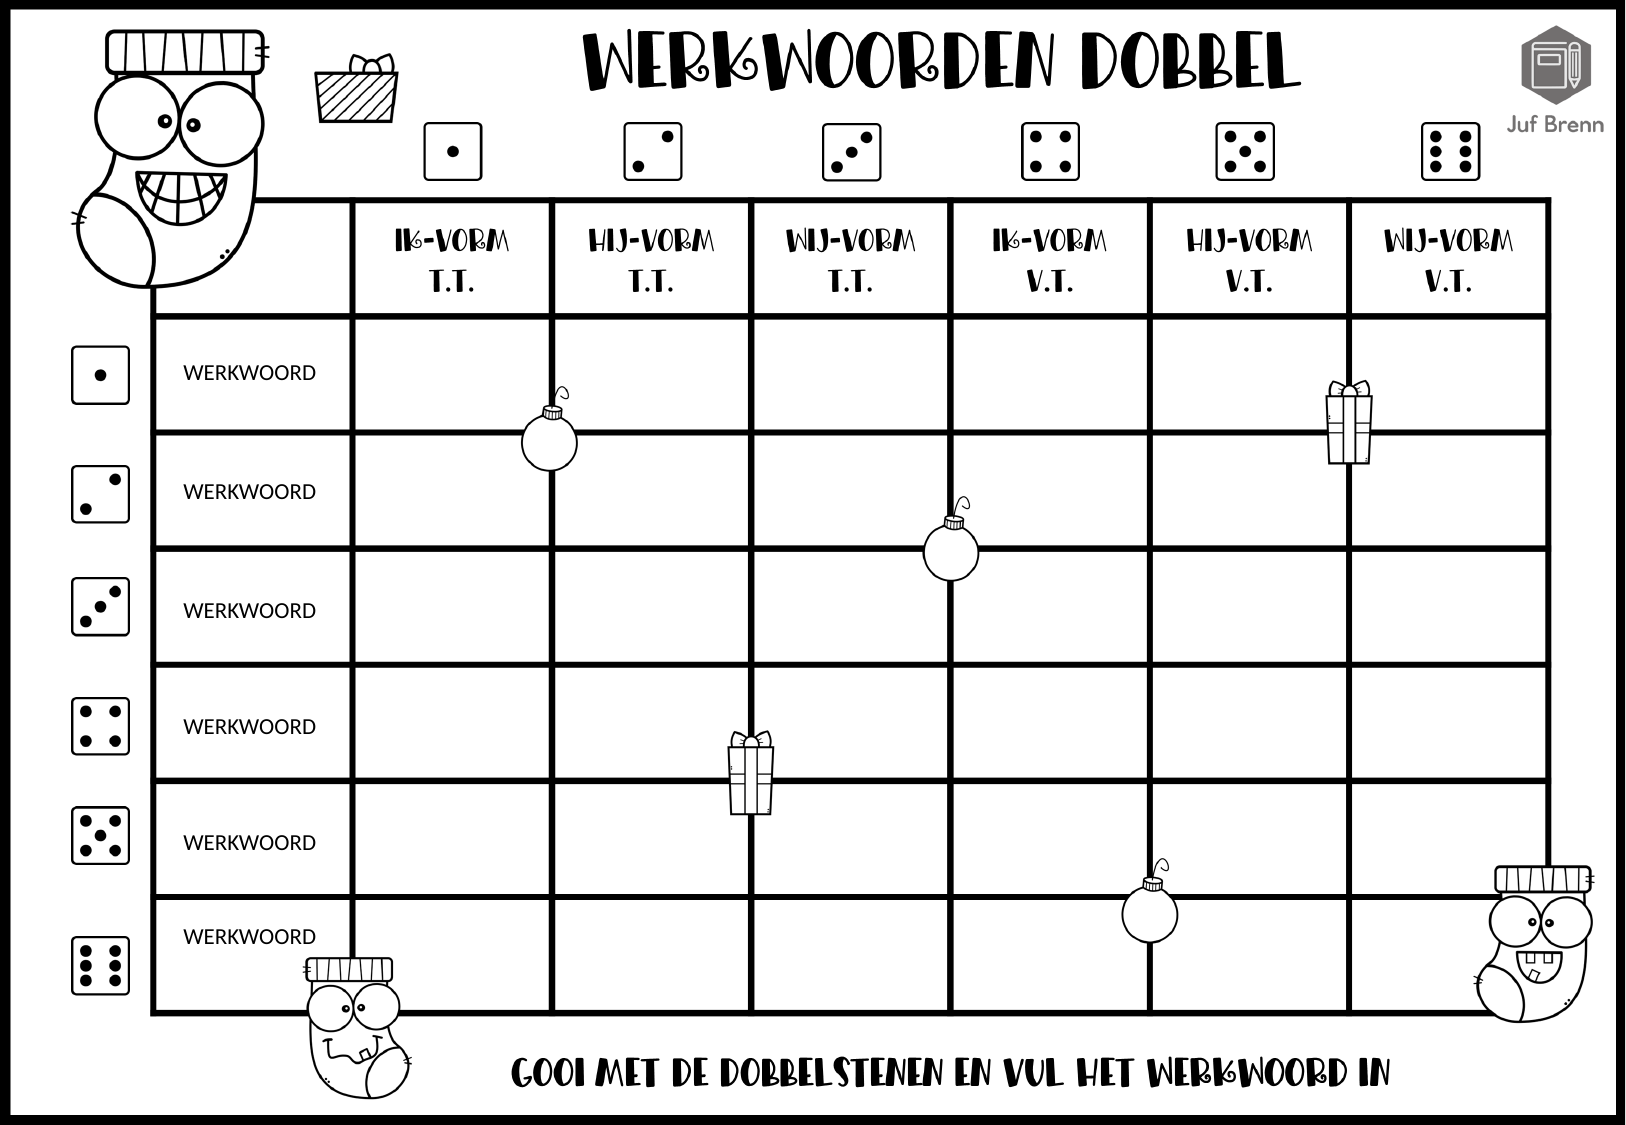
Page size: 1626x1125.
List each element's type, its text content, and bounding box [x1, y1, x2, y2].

text_box WERKWOORD [166, 914, 334, 957]
text_box WERKWOORD [166, 469, 334, 512]
picture [0, 0, 1626, 1125]
text_box WERKWOORD [166, 350, 334, 393]
text_box WERKWOORD [166, 588, 334, 631]
text_box WERKWOORD [166, 819, 334, 863]
text_box WERKWOORD [166, 704, 334, 747]
